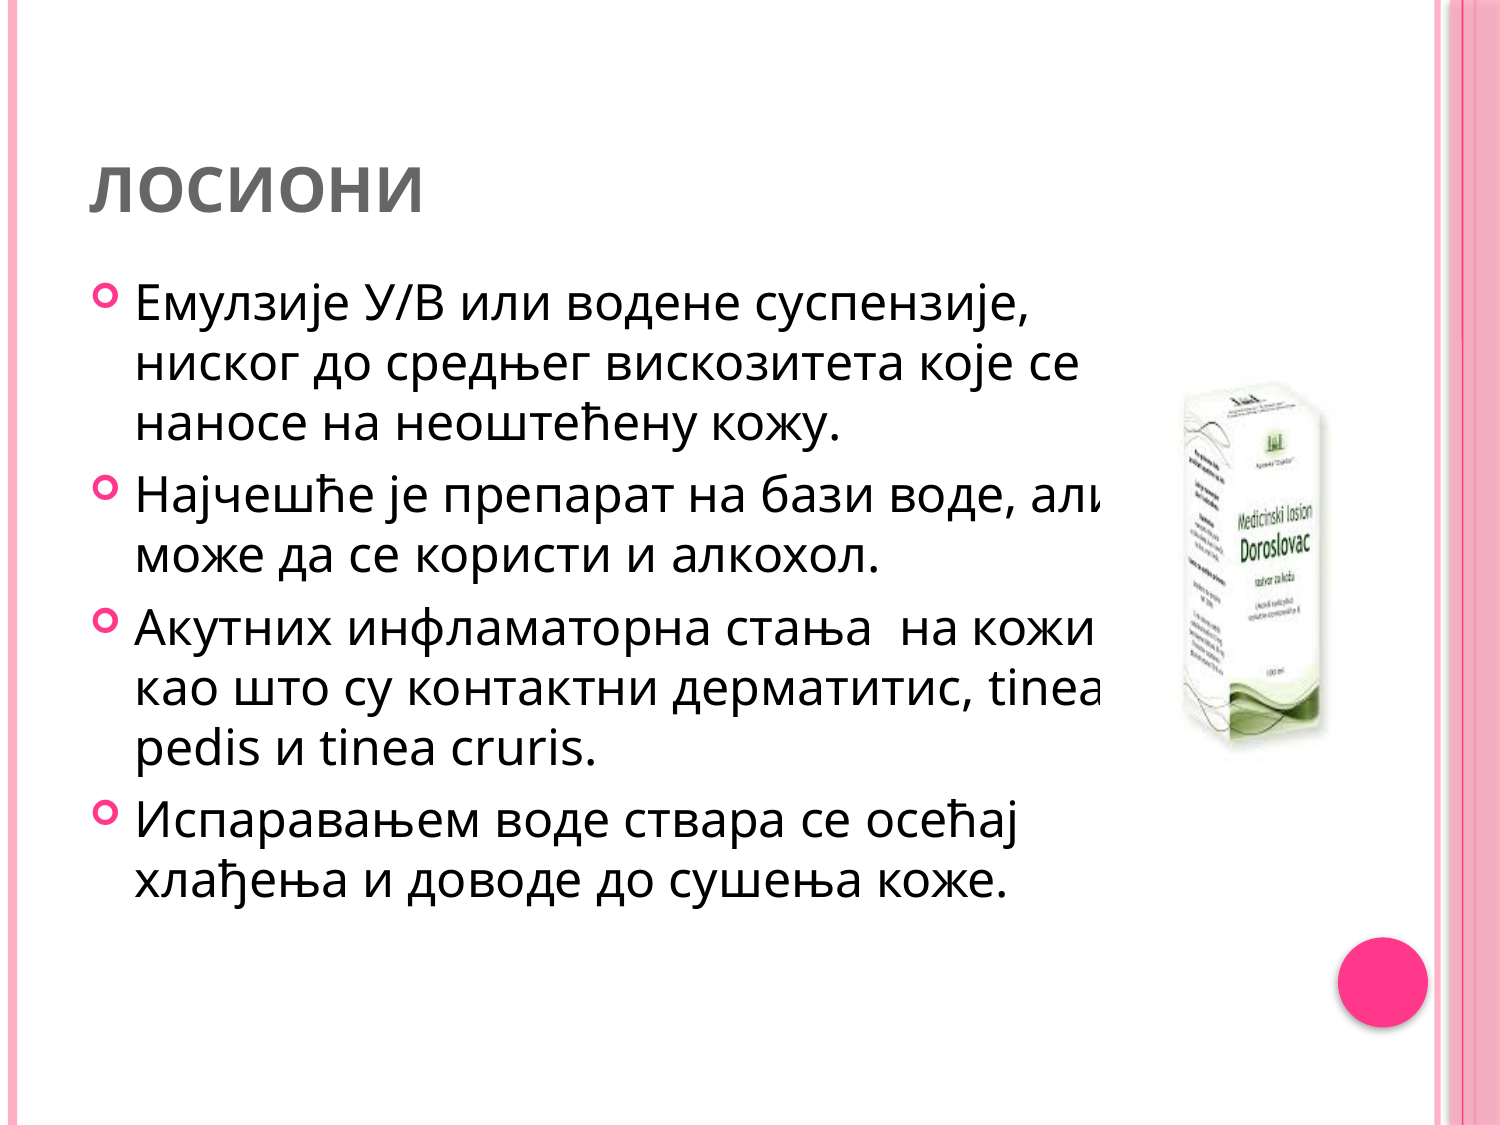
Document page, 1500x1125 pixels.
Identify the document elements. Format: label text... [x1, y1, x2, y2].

title Лосиони [75, 45, 1300, 233]
picture [1099, 374, 1415, 763]
list Емулзије У/В или водене суспензије, ниског до средњег вискозитета које се наносе на неоштећену кожу. Најчешће је препарат на бази воде, али може да се користи и алкохол. Акутних инфламаторна стања на кожи као што су контактни дерматитис, tinea pedis и tinea cruris. Испаравањем воде ствара се осећај хлађења и доводе до сушења коже. [75, 262, 1150, 1062]
